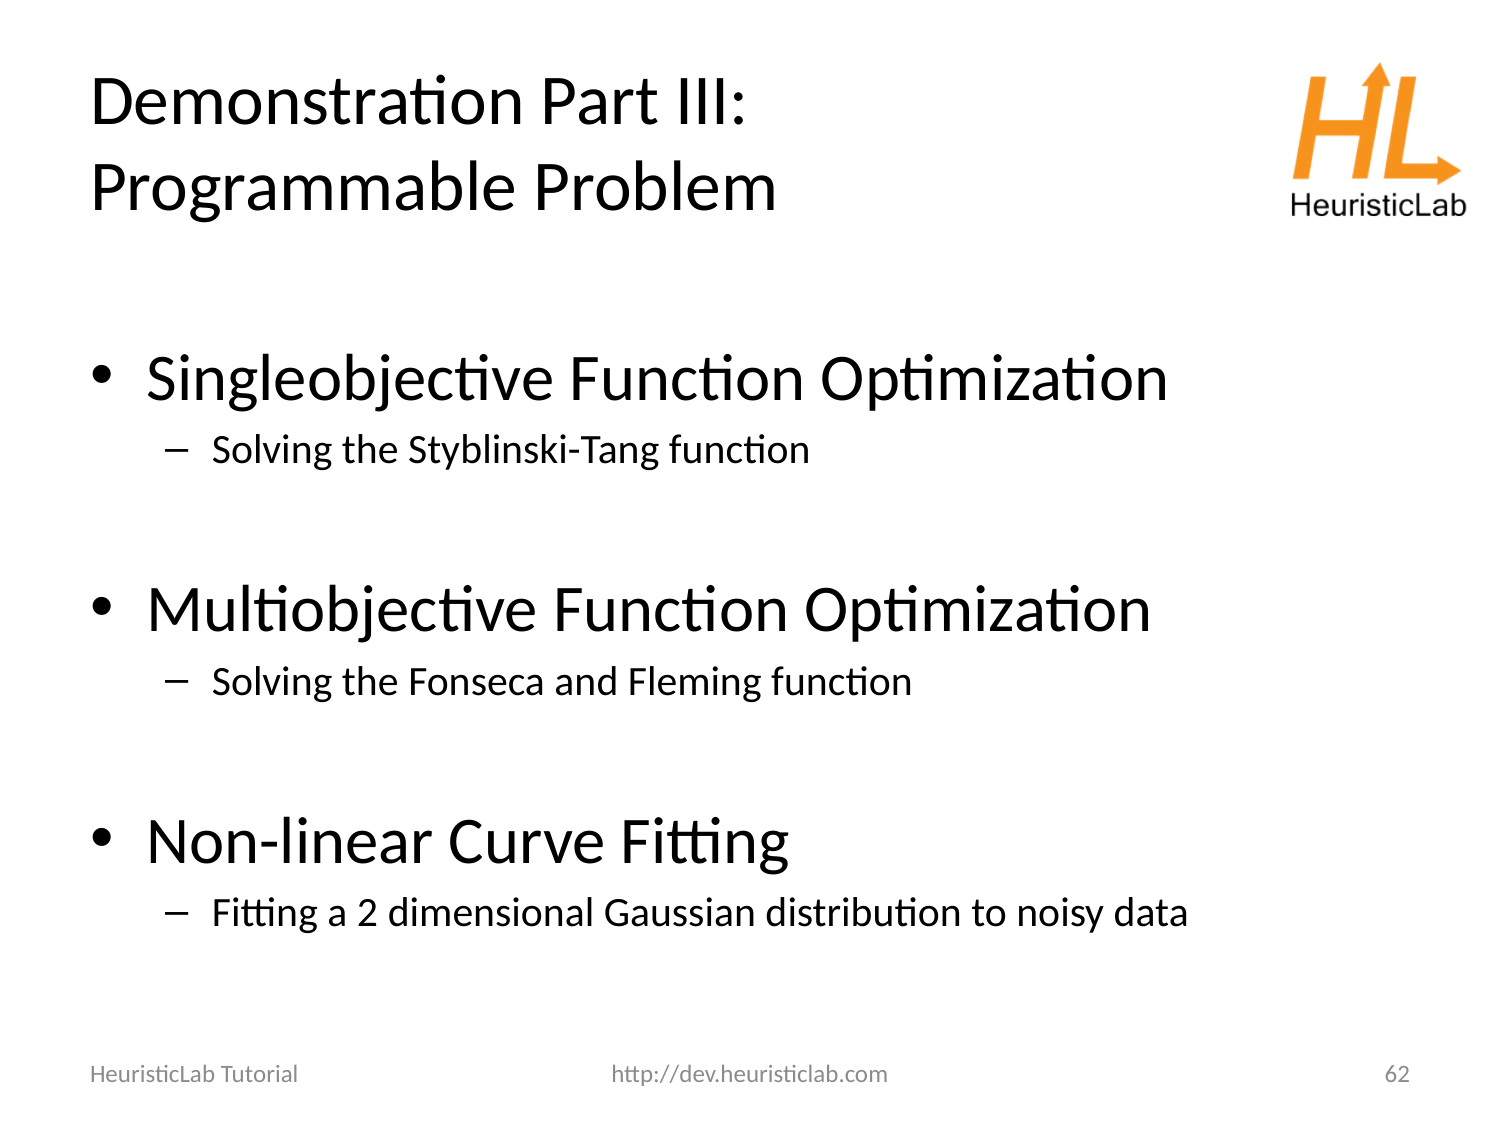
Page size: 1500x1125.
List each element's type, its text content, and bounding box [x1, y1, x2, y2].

list Singleobjective Function Optimization Solving the Styblinski-Tang function Multiobjective Function Optimization Solving the Fonseca and Fleming function Non-linear Curve Fitting Fitting a 2 dimensional Gaussian distribution to noisy data [75, 262, 1425, 1005]
picture [1281, 27, 1474, 244]
slide_number 62 [1074, 1042, 1425, 1103]
slide_number HeuristicLab Tutorial [75, 1042, 425, 1103]
footer http://dev.heuristiclab.com [512, 1042, 988, 1103]
title Demonstration Part III: Programmable Problem [75, 45, 1282, 233]
